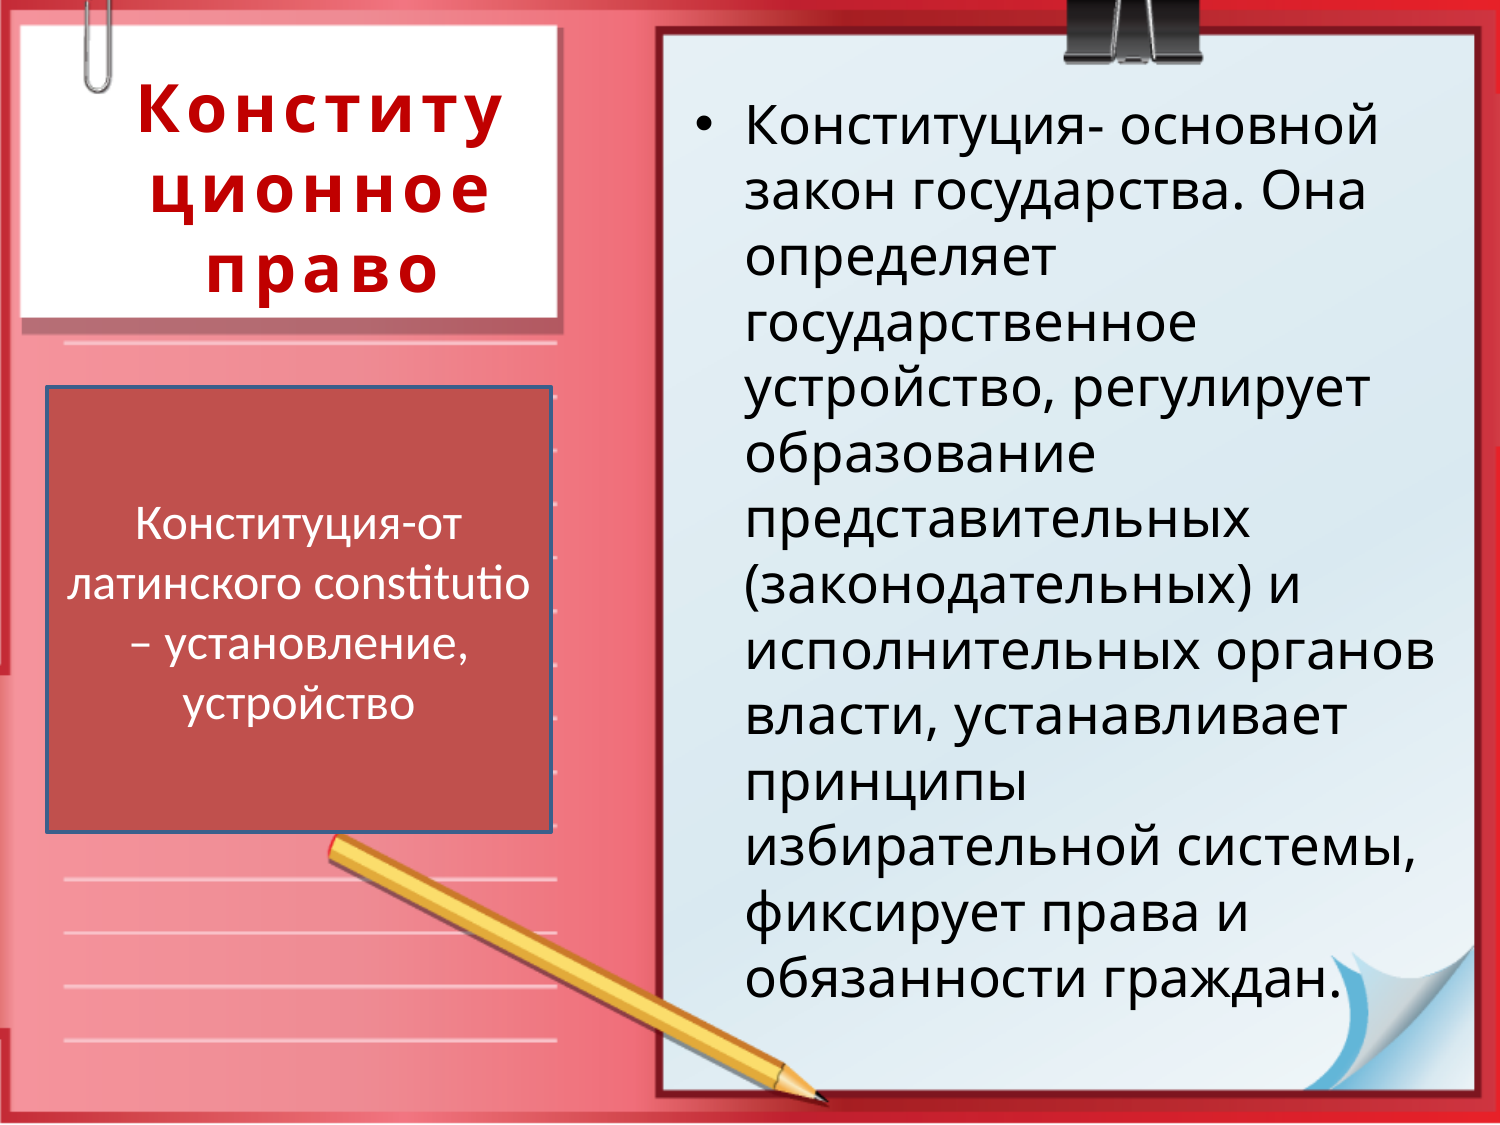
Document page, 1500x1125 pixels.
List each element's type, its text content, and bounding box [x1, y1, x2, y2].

list Конституция- основной закон государства. Она определяет государственное устройство, регулирует образование представительных (законодательных) и исполнительных органов власти, устанавливает принципы избирательной системы, фиксирует права и обязанности граждан. [679, 82, 1465, 1020]
title Конститу ционное право [23, 58, 622, 317]
picture [0, 0, 1500, 1125]
text_box Конституция-от латинского constitutio – установление, устройство [45, 385, 553, 834]
